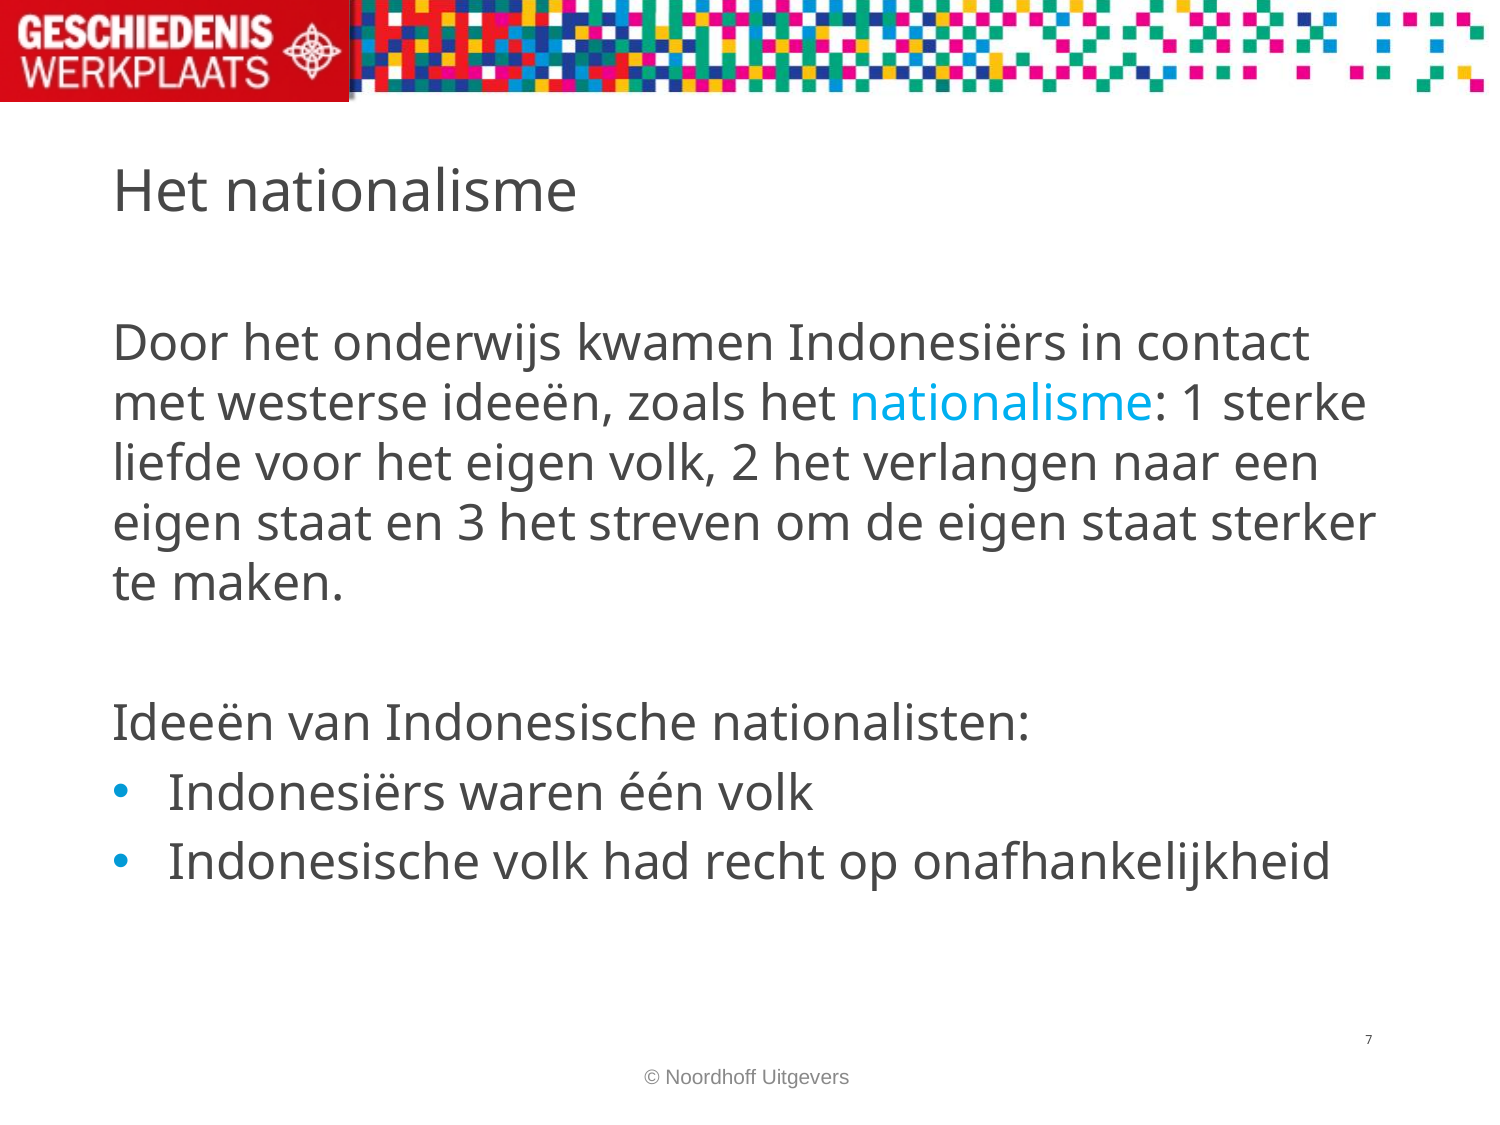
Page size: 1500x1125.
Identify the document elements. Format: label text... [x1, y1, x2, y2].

picture [0, 0, 1500, 1125]
title Het nationalisme [112, 145, 1401, 256]
list Door het onderwijs kwamen Indonesiërs in contact met westerse ideeën, zoals het nationalisme: 1 sterke liefde voor het eigen volk, 2 het verlangen naar een eigen staat en 3 het streven om de eigen staat sterker te maken. Ideeën van Indonesische nationalisten: Indonesiërs waren één volk Indonesische volk had recht op onafhankelijkheid [112, 302, 1409, 1024]
text_box © Noordhoff Uitgevers [512, 1045, 988, 1106]
slide_number 7 [1325, 1025, 1388, 1063]
